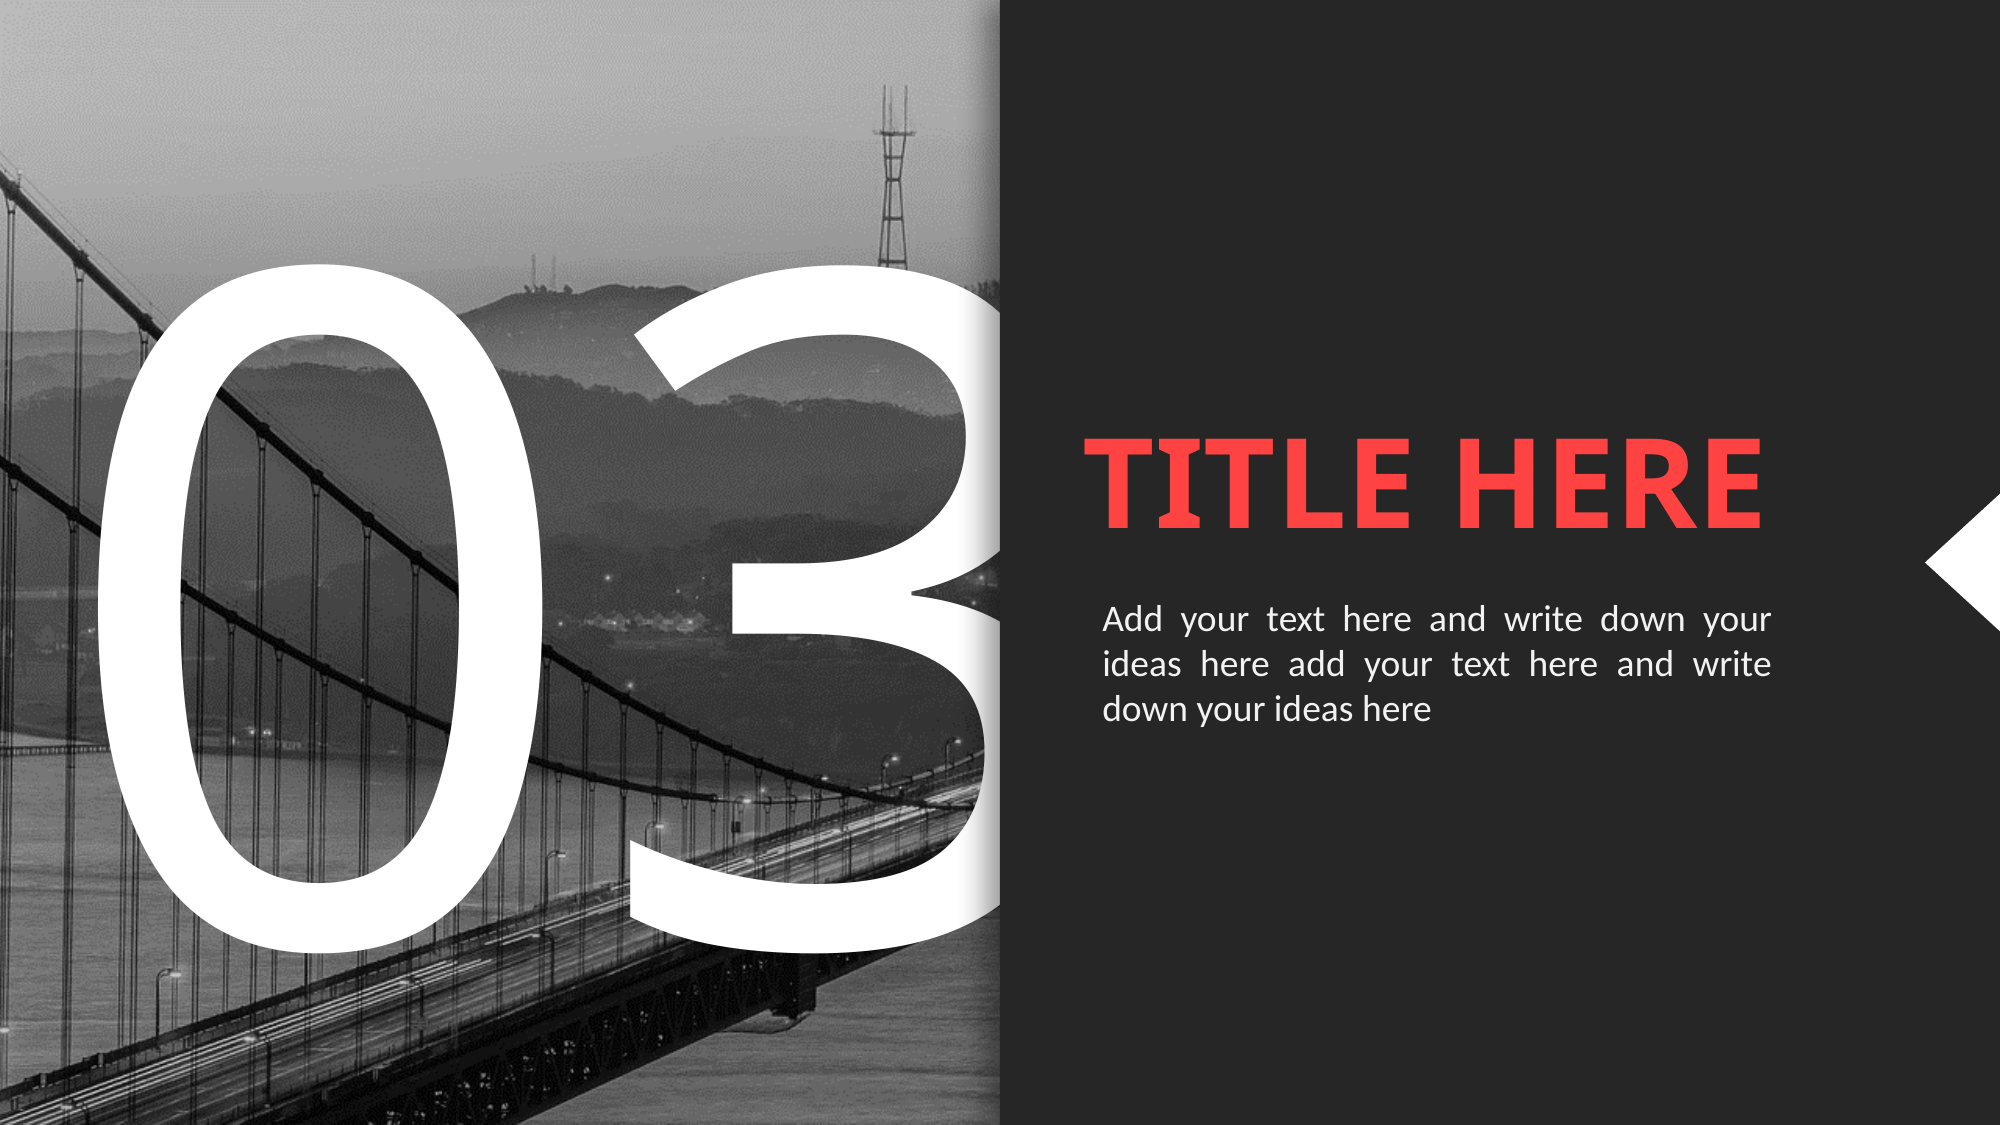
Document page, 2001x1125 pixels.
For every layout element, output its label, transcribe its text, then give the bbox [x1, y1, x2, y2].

text_box [1923, 492, 2000, 633]
text_box TITLE HERE [1067, 395, 1819, 561]
text_box Add your text here and write down your ideas here add your text here and write down your ideas here [1087, 586, 1788, 737]
picture [0, 0, 1000, 1125]
text_box [1000, 0, 2000, 1125]
